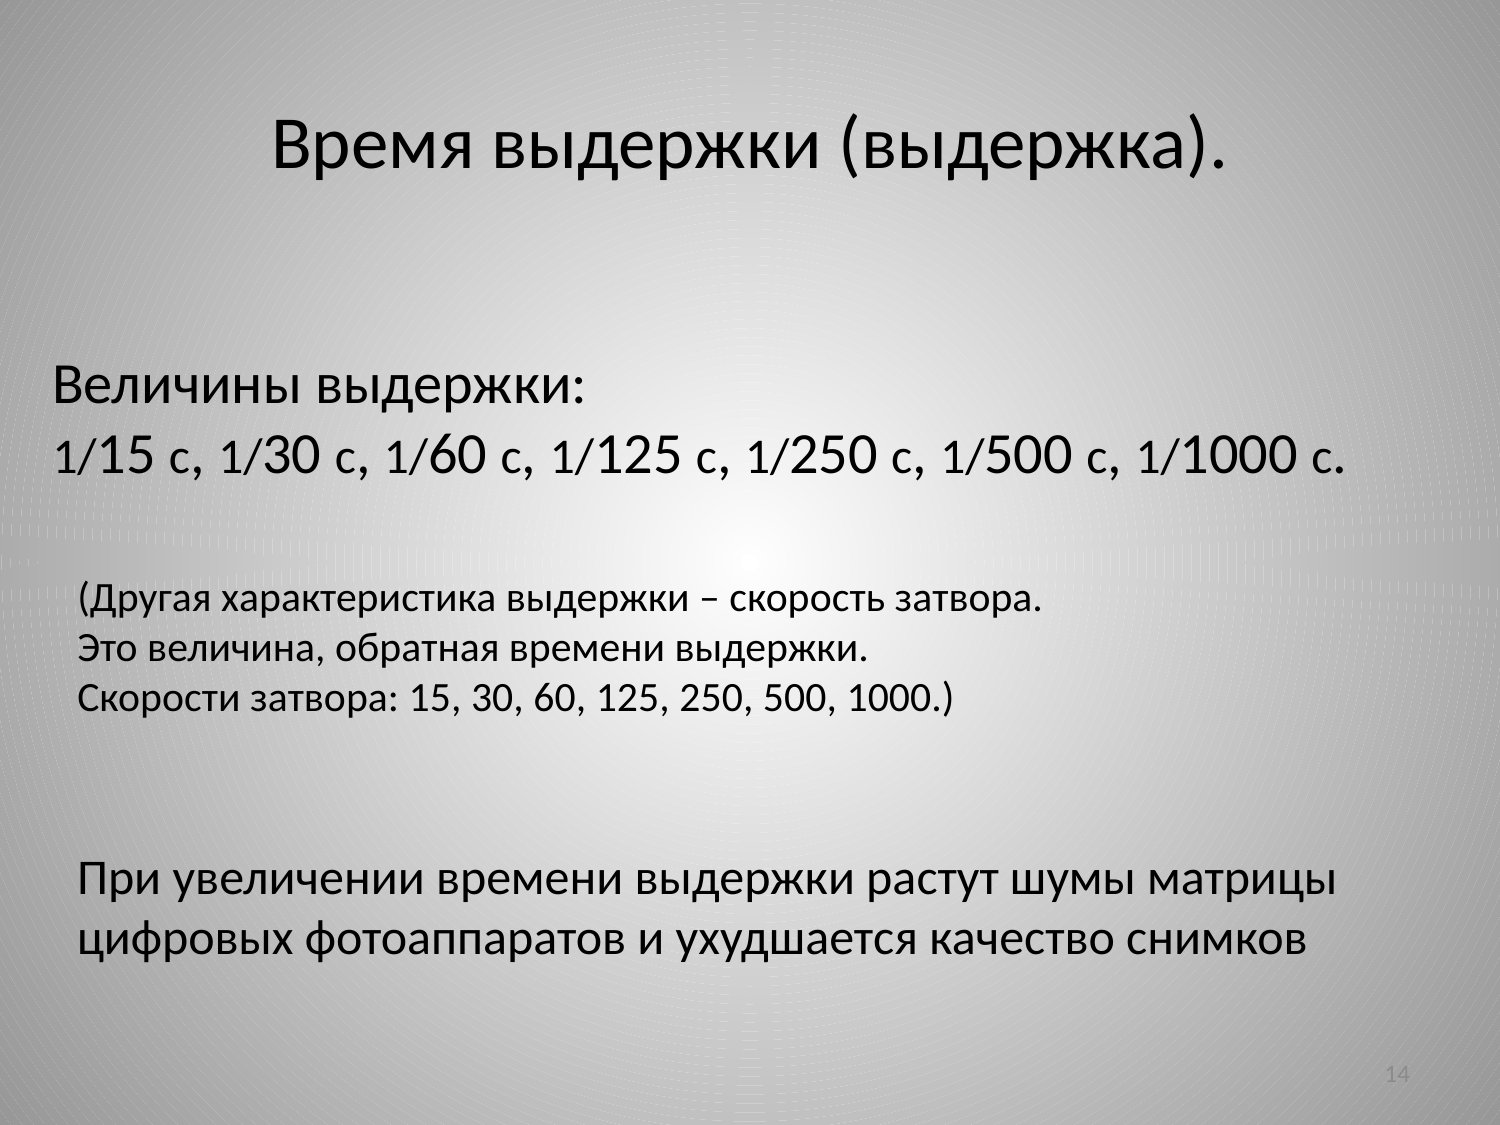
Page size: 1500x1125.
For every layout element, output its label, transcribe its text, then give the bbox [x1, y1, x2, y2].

slide_number 14 [1074, 1042, 1425, 1103]
title Время выдержки (выдержка). [75, 45, 1425, 233]
text_box (Другая характеристика выдержки – скорость затвора. Это величина, обратная времени выдержки. Скорости затвора: 15, 30, 60, 125, 250, 500, 1000.) [62, 562, 1388, 728]
text_box При увеличении времени выдержки растут шумы матрицы цифровых фотоаппаратов и ухудшается качество снимков [62, 837, 1413, 973]
text_box Величины выдержки: 1/15 с, 1/30 с, 1/60 с, 1/125 с, 1/250 с, 1/500 с, 1/1000 с. [37, 337, 1500, 493]
